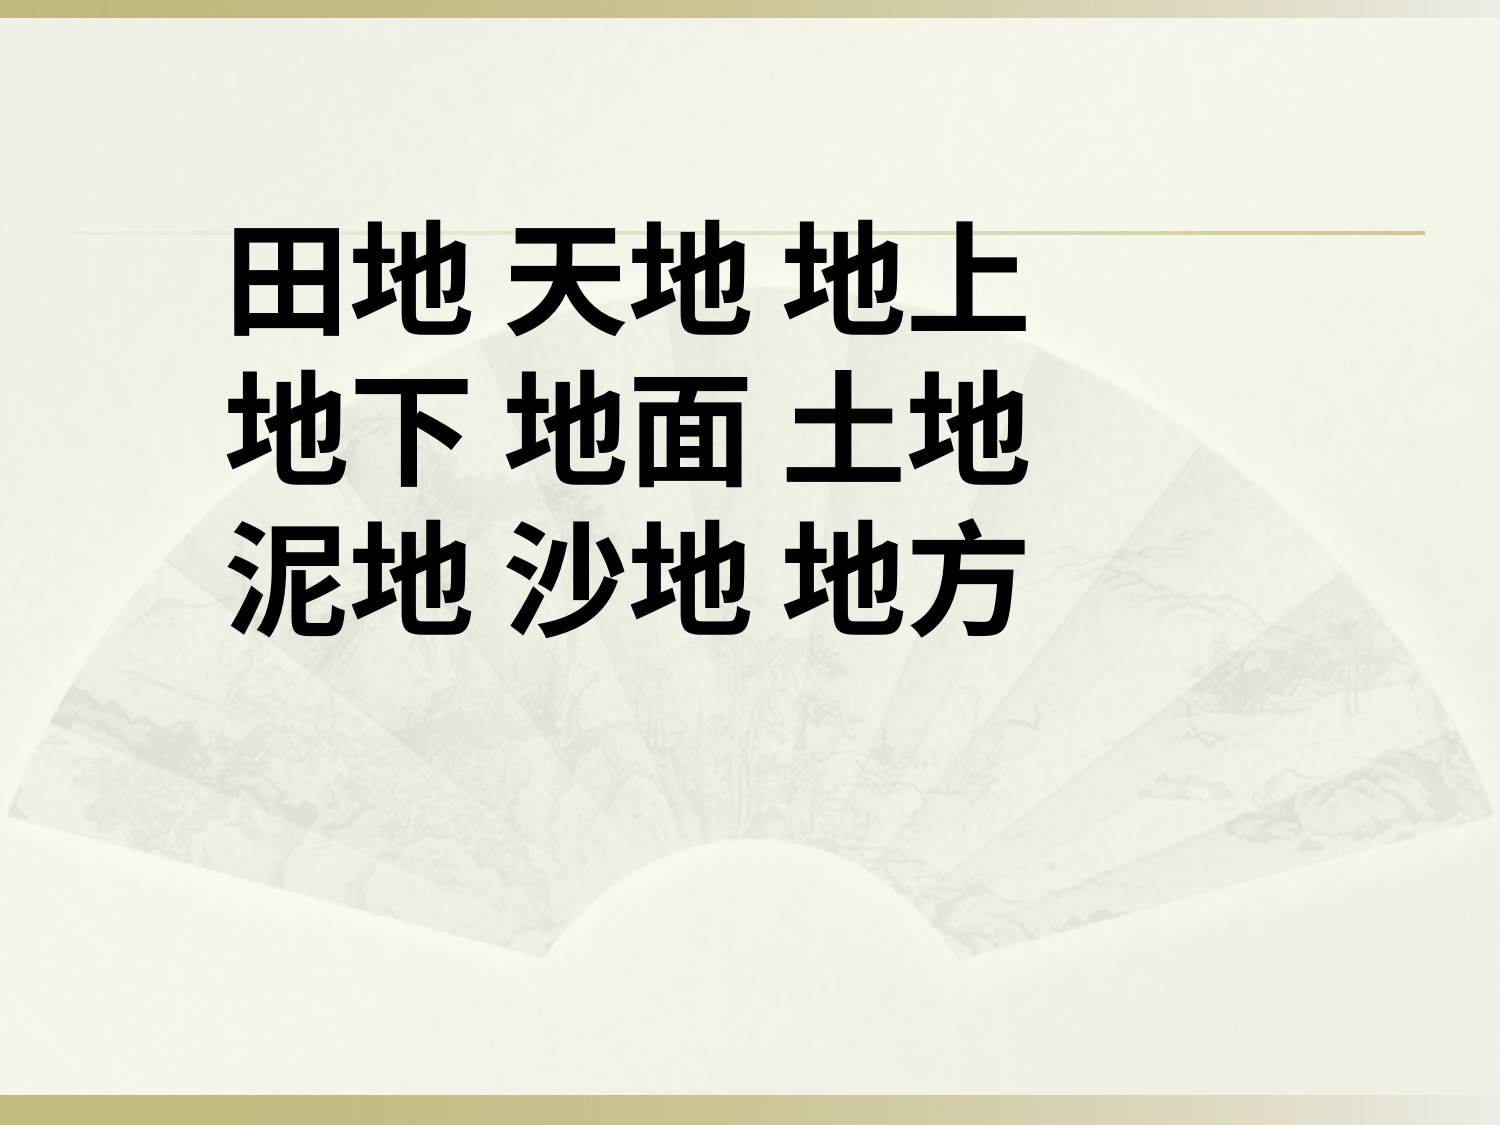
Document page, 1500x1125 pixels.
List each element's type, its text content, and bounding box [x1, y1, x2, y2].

text_box 田地 天地 地上 地下 地面 土地 泥地 沙地 地方 [209, 193, 1282, 659]
